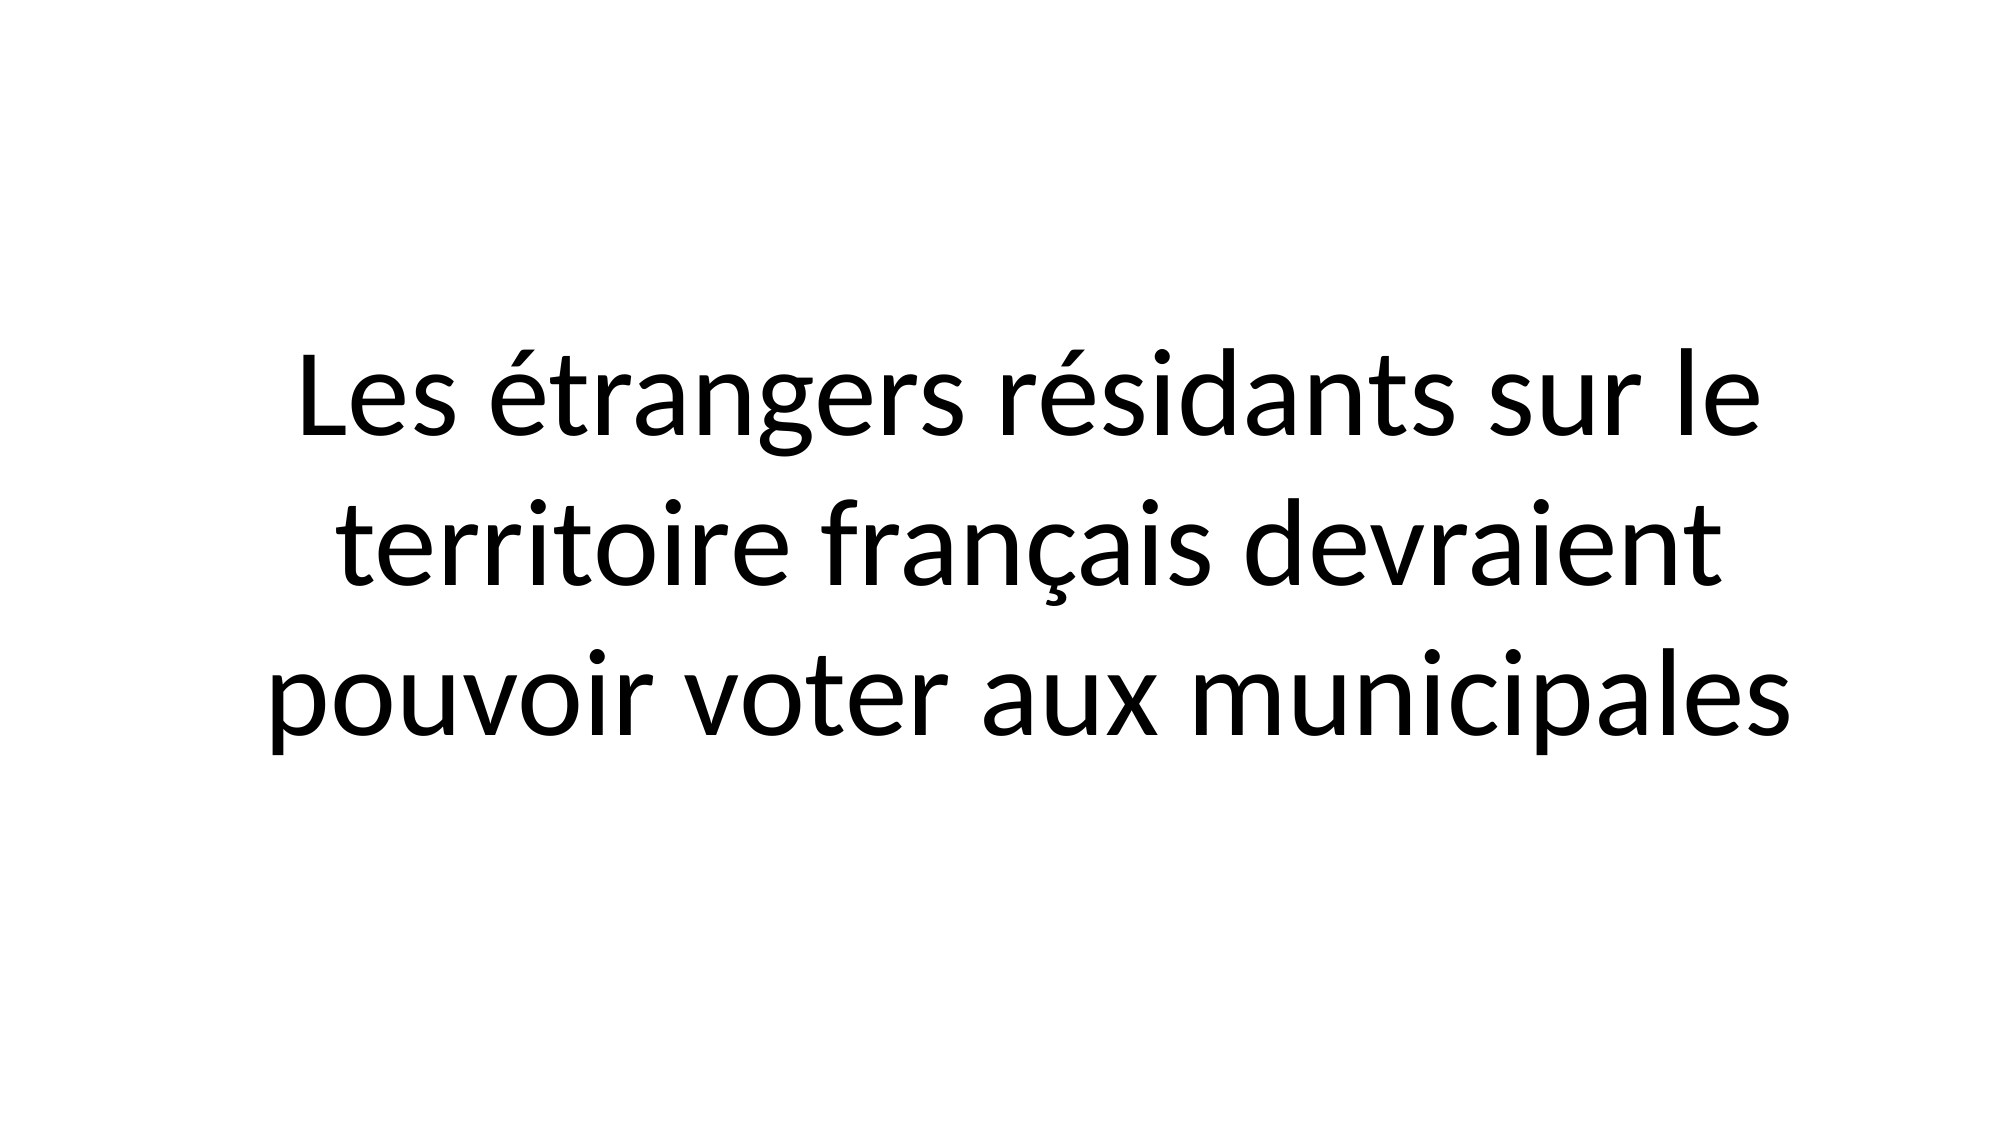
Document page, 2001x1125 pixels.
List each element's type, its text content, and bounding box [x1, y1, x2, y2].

text_box Les étrangers résidants sur le territoire français devraient pouvoir voter aux municipales [147, 303, 1913, 769]
